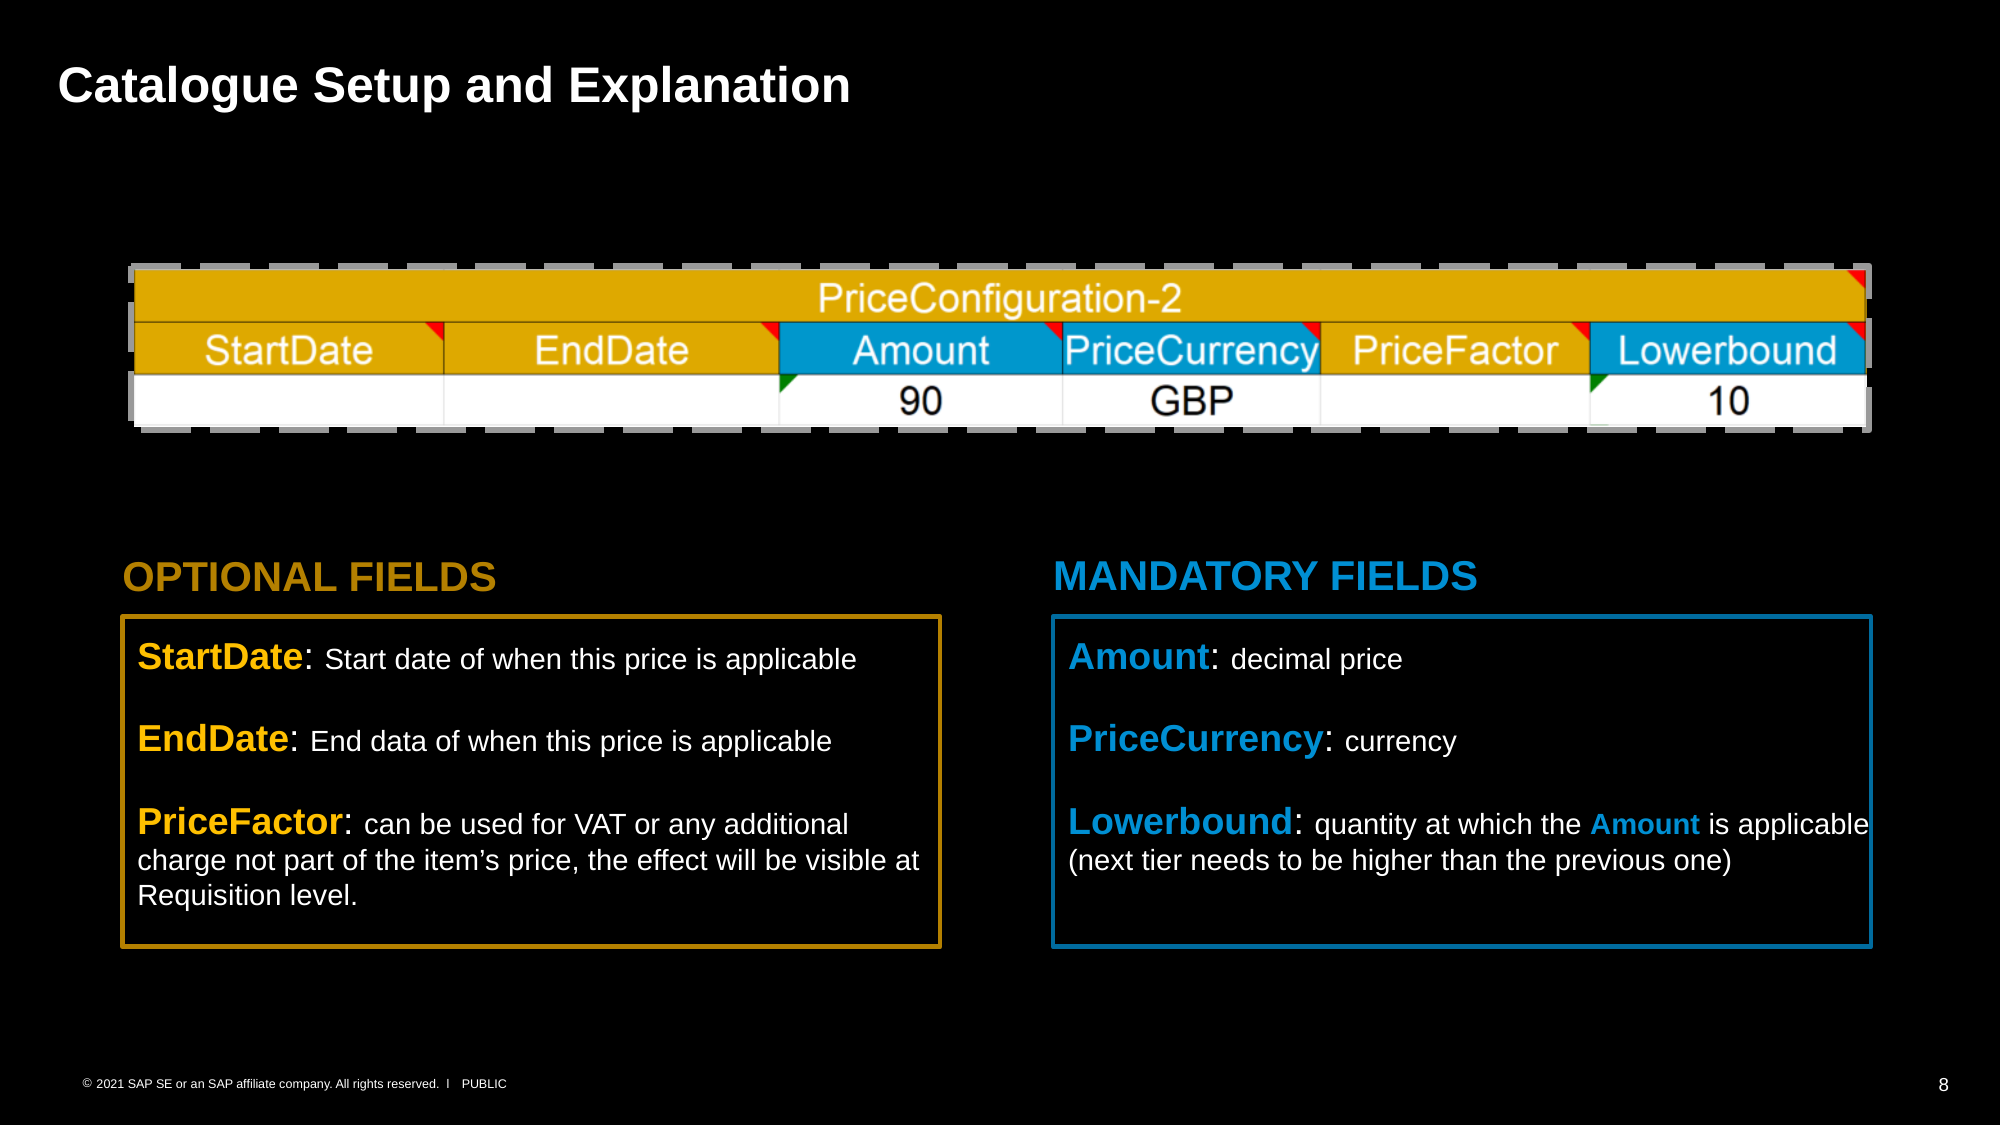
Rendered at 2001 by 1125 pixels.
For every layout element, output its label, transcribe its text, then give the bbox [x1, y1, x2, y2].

title Catalogue Setup and Explanation [57, 52, 1893, 114]
text_box MANDATORY FIELDS [1053, 548, 1570, 610]
text_box StartDate: Start date of when this price is applicable EndDate: End data of when this price is applicable PriceFactor: can be used for VAT or any additional charge not part of the item’s price, the effect will be visible at Requisition level. [122, 616, 941, 947]
picture [133, 268, 1867, 428]
text_box Amount: decimal price PriceCurrency: currency Lowerbound: quantity at which the Amount is applicable (next tier needs to be higher than the previous one) [1053, 616, 1871, 947]
list OPTIONAL FIELDS [122, 549, 547, 611]
